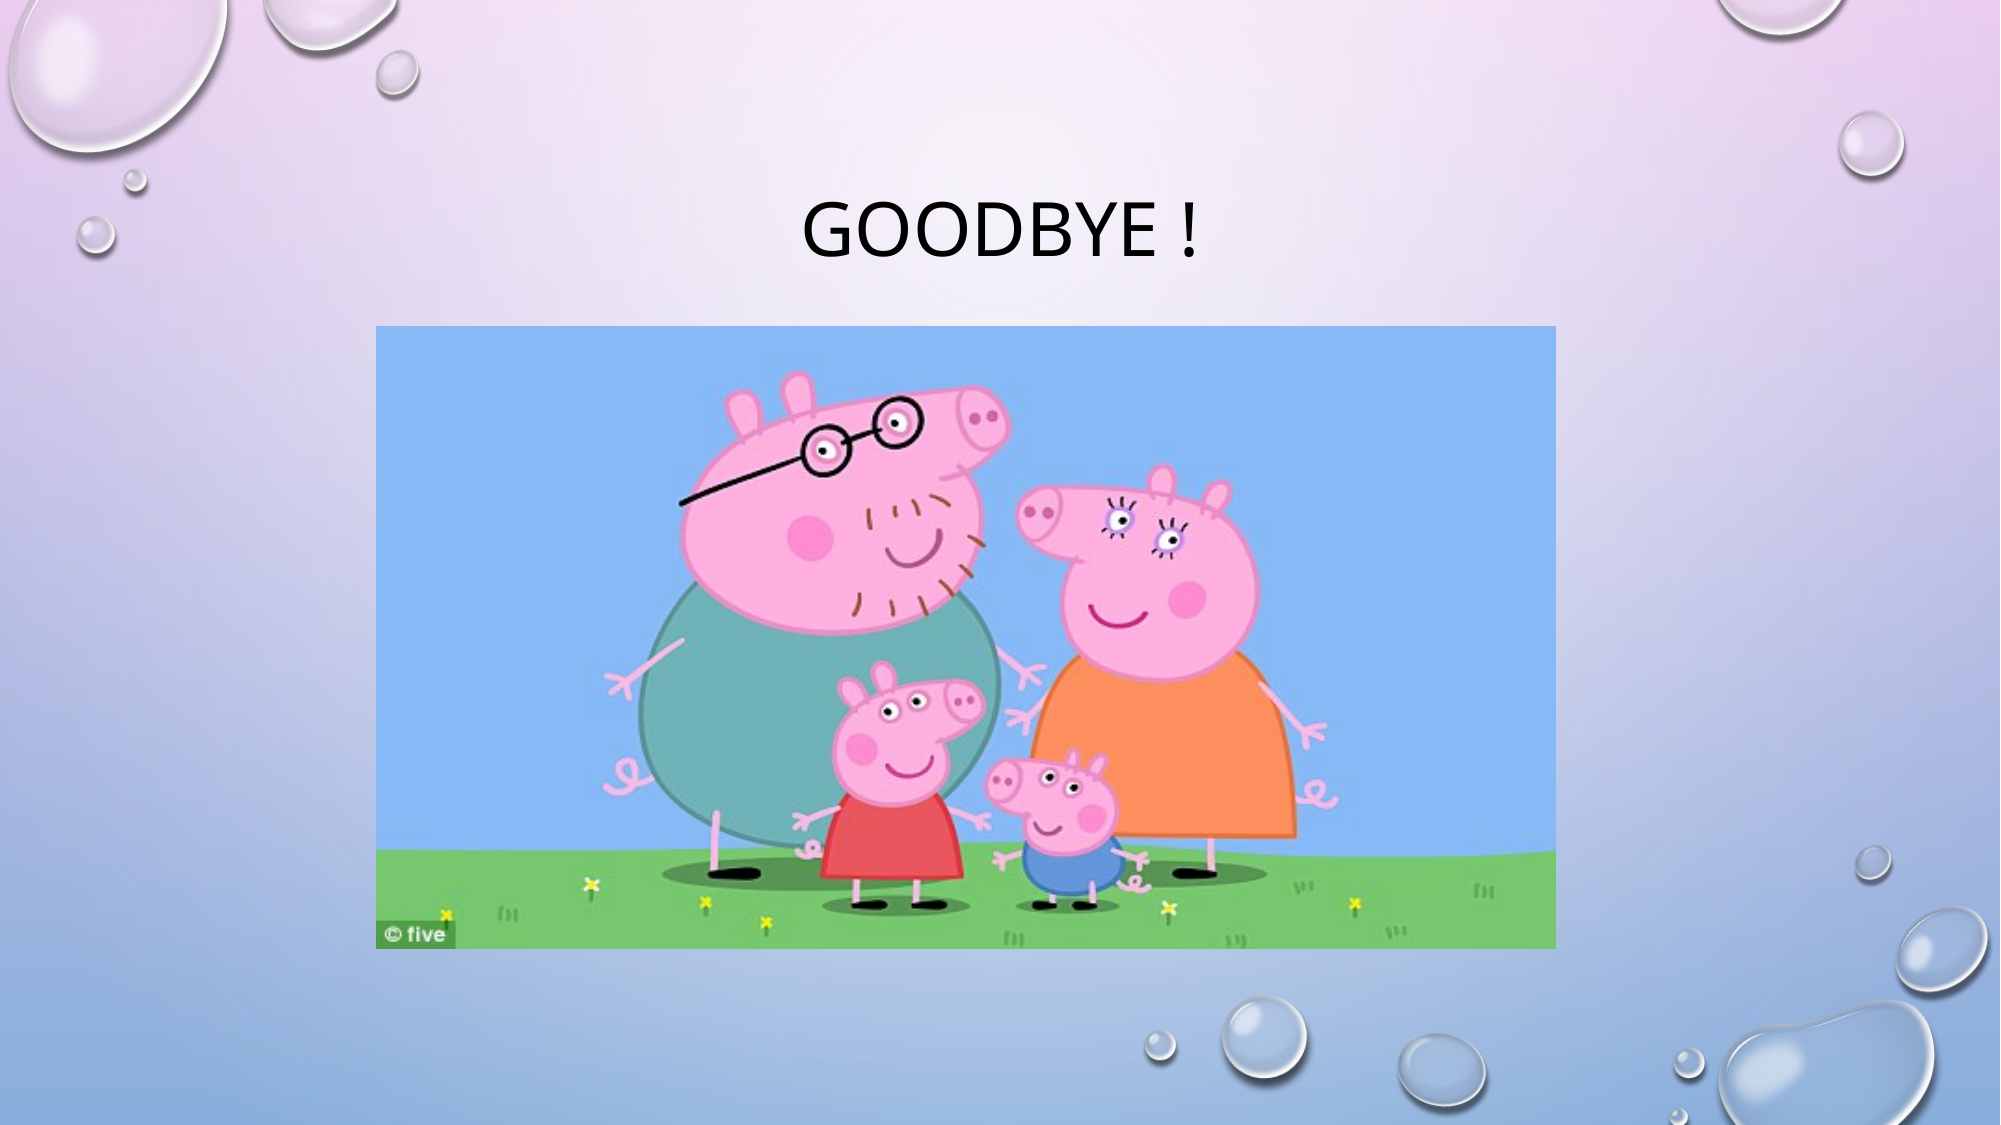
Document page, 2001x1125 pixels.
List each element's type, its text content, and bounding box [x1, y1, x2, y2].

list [376, 326, 1556, 950]
picture [0, 0, 2000, 1125]
title Goodbye ! [149, 101, 1851, 364]
